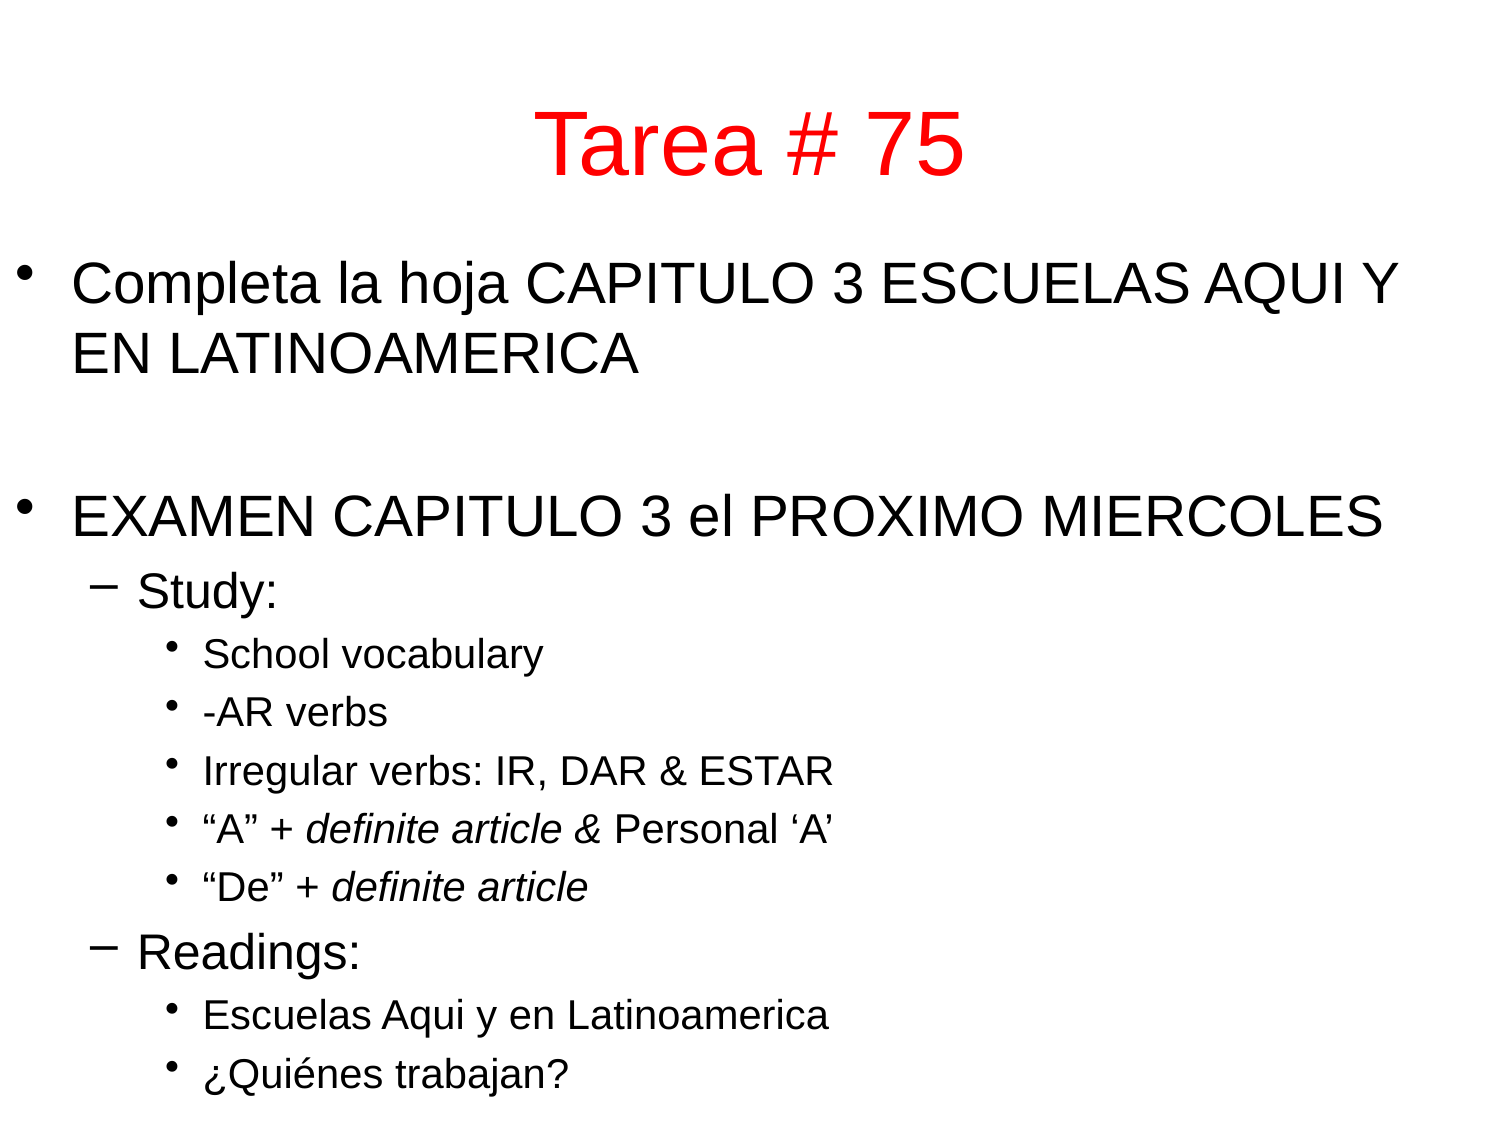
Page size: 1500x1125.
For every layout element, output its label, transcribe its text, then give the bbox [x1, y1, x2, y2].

list Completa la hoja CAPITULO 3 ESCUELAS AQUI Y EN LATINOAMERICA EXAMEN CAPITULO 3 el PROXIMO MIERCOLES Study: School vocabulary -AR verbs Irregular verbs: IR, DAR & ESTAR “A” + definite article & Personal ‘A’ “De” + definite article Readings: Escuelas Aqui y en Latinoamerica ¿Quiénes trabajan? [0, 237, 1500, 980]
title Tarea # 75 [75, 45, 1425, 233]
